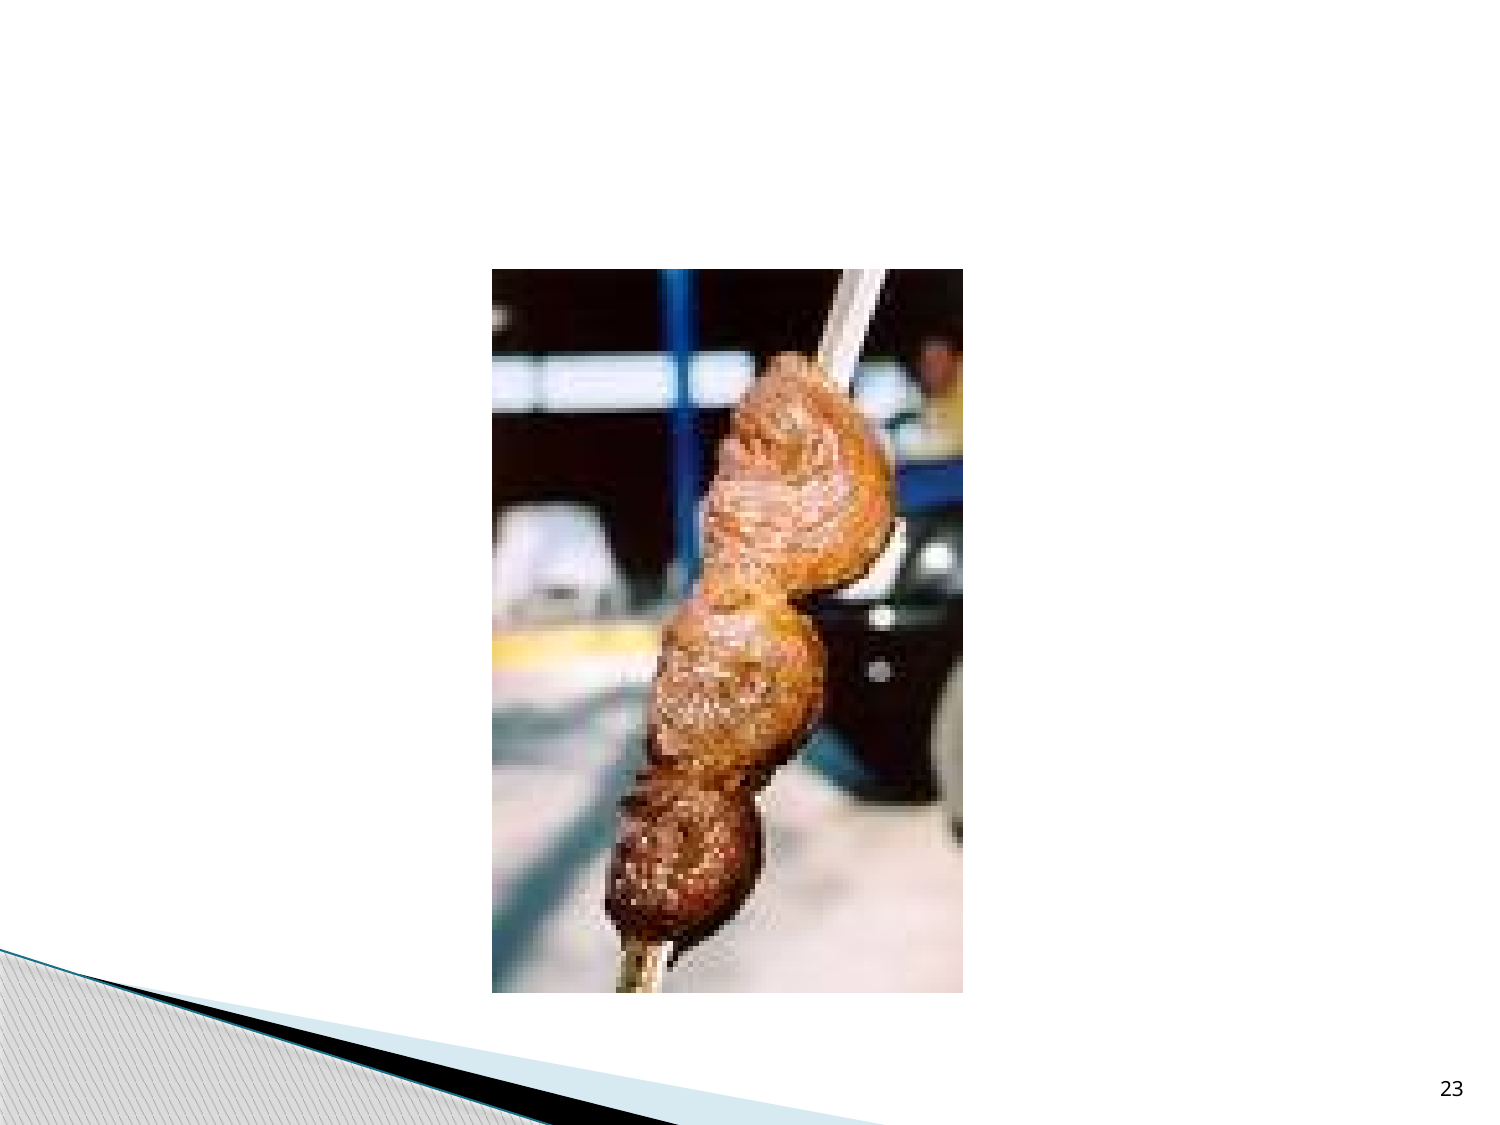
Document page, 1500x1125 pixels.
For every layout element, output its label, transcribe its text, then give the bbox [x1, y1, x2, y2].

slide_number 23 [1418, 1051, 1479, 1112]
picture [491, 269, 963, 994]
